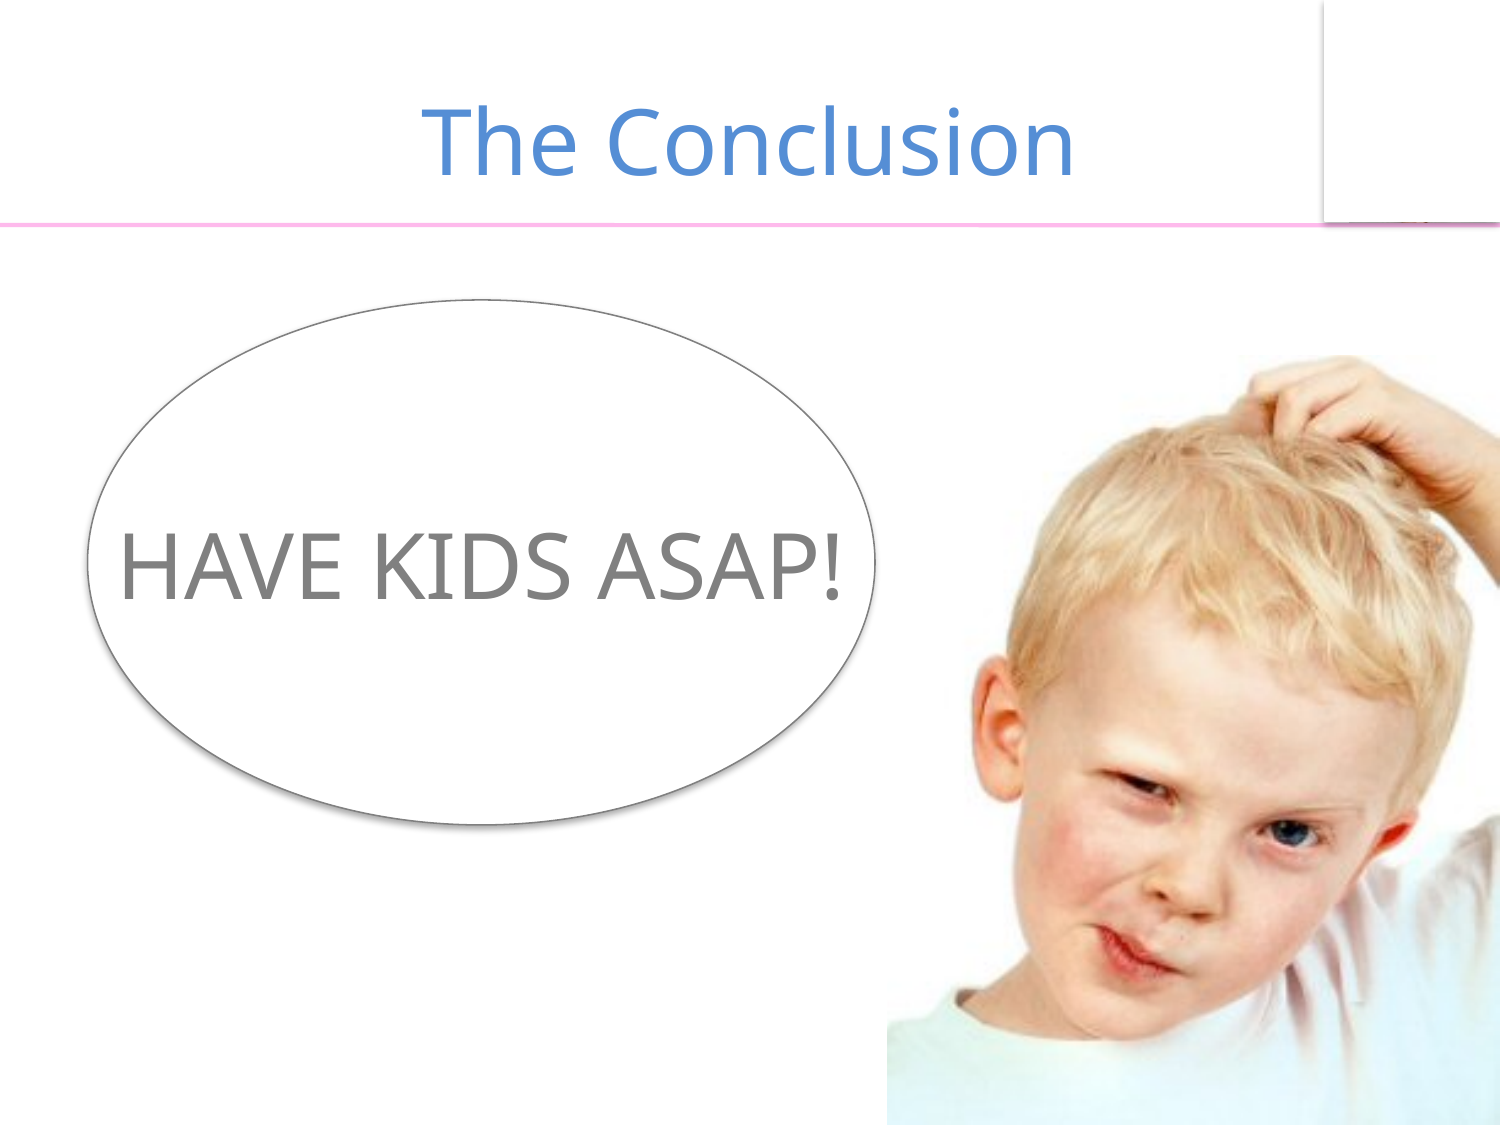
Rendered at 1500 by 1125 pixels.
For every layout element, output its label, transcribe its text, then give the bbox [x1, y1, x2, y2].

text_box [86, 497, 99, 628]
title The Conclusion [75, 45, 1425, 233]
text_box [863, 495, 876, 629]
text_box [131, 299, 832, 441]
text_box [130, 683, 833, 826]
text_box HAVE KIDS ASAP! [99, 441, 863, 683]
picture [887, 355, 1500, 1125]
text_box [1324, 0, 1500, 222]
